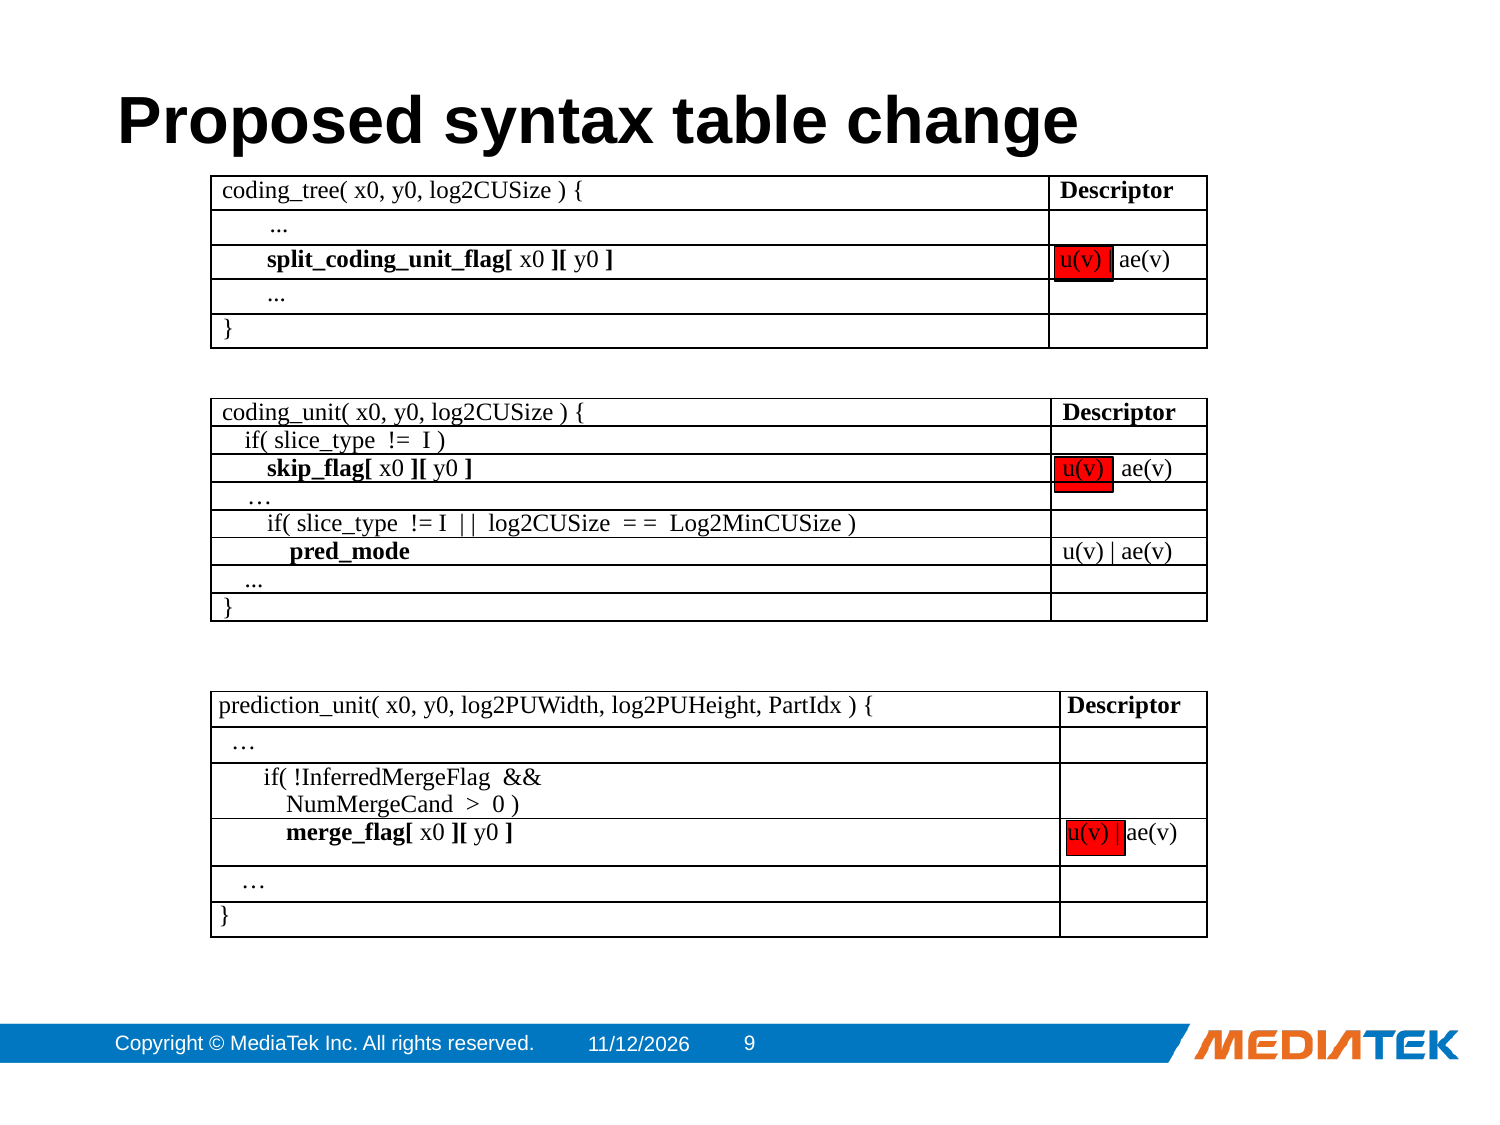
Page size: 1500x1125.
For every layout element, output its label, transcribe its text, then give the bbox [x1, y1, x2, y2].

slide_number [572, 1022, 711, 1090]
table_cell [1050, 315, 1206, 347]
table_cell [1052, 427, 1206, 453]
table_cell [1052, 566, 1206, 592]
table_cell [1052, 483, 1206, 509]
table_cell if( slice_type != I ) [212, 427, 1050, 453]
picture [0, 1023, 99, 1063]
table_cell [1061, 867, 1206, 901]
table_cell skip_flag[ x0 ][ y0 ] [212, 455, 1050, 481]
table_cell [1052, 594, 1206, 620]
table_header coding_tree( x0, y0, log2CUSize ) { [212, 177, 1048, 209]
table_header Descriptor [1050, 177, 1206, 209]
table_cell … [212, 483, 1050, 509]
table_cell ... [212, 280, 1048, 313]
footer Copyright © MediaTek Inc. All rights reserved. [99, 1022, 572, 1090]
picture [789, 1023, 1459, 1063]
slide_number 9 [711, 1022, 789, 1090]
table_cell merge_flag[ x0 ][ y0 ] [212, 819, 1059, 865]
table_cell } [212, 594, 1050, 620]
table_cell ... [212, 211, 1048, 244]
table_cell u(v) | ae(v) [1061, 819, 1206, 865]
table_cell u(v) | ae(v) [1050, 246, 1206, 278]
table_cell [1061, 903, 1206, 936]
table_cell [1050, 211, 1206, 244]
table_cell } [212, 315, 1048, 347]
table_cell pred_mode [212, 538, 1050, 564]
table_cell [1061, 764, 1206, 818]
title Proposed syntax table change [102, 62, 1426, 172]
table_cell } [212, 903, 1059, 936]
table_header prediction_unit( x0, y0, log2PUWidth, log2PUHeight, PartIdx ) { [212, 692, 1059, 726]
table_cell [1052, 511, 1206, 537]
table_cell [1061, 728, 1206, 762]
table_header coding_unit( x0, y0, log2CUSize ) { [212, 399, 1050, 425]
table_cell … [212, 867, 1059, 901]
table_cell split_coding_unit_flag[ x0 ][ y0 ] [212, 246, 1048, 278]
table_cell [1050, 280, 1206, 313]
table_cell ... [212, 566, 1050, 592]
table_cell u(v) | ae(v) [1052, 538, 1206, 564]
table_cell … [212, 728, 1059, 762]
table_header Descriptor [1052, 399, 1206, 425]
table_cell u(v) | ae(v) [1052, 455, 1206, 481]
table_cell if( slice_type != I | | log2CUSize = = Log2MinCUSize ) [212, 511, 1050, 537]
table_header Descriptor [1061, 692, 1206, 726]
table_cell if( !InferredMergeFlag && NumMergeCand > 0 ) [212, 764, 1059, 818]
